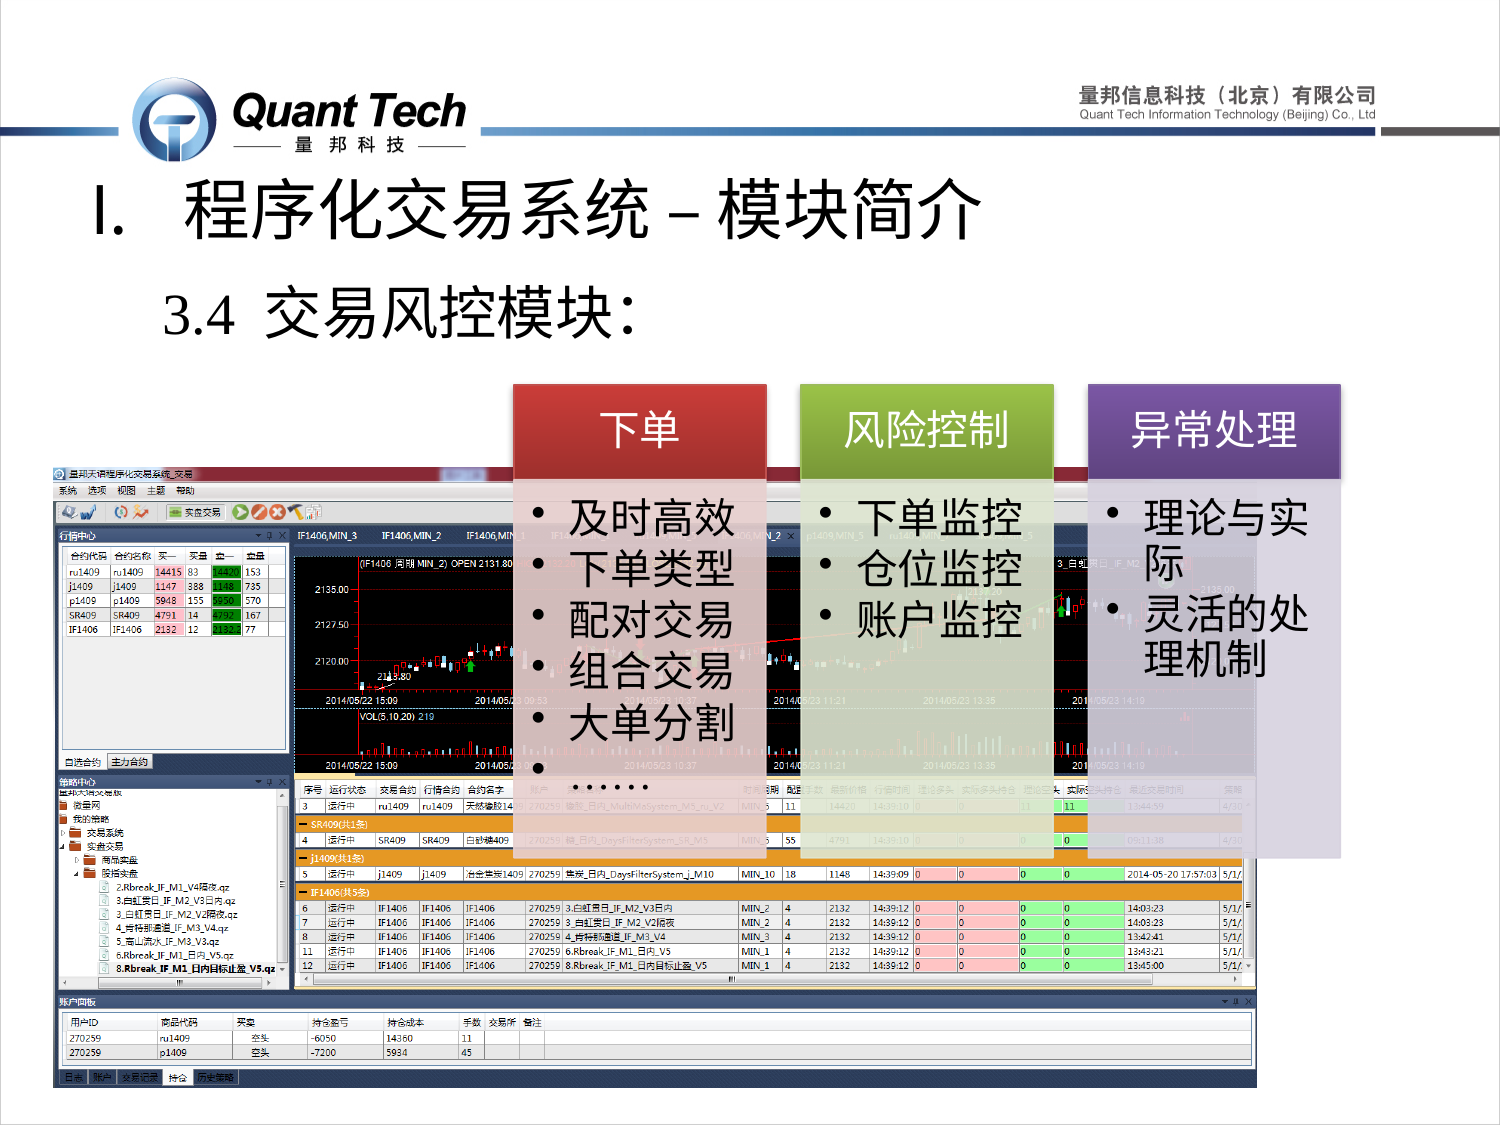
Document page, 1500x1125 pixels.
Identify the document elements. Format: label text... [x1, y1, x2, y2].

picture [0, 0, 1500, 1125]
title 程序化交易系统 – 模块简介 [75, 160, 1425, 256]
list 3.4 交易风控模块： [147, 268, 1376, 409]
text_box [513, 314, 1341, 929]
